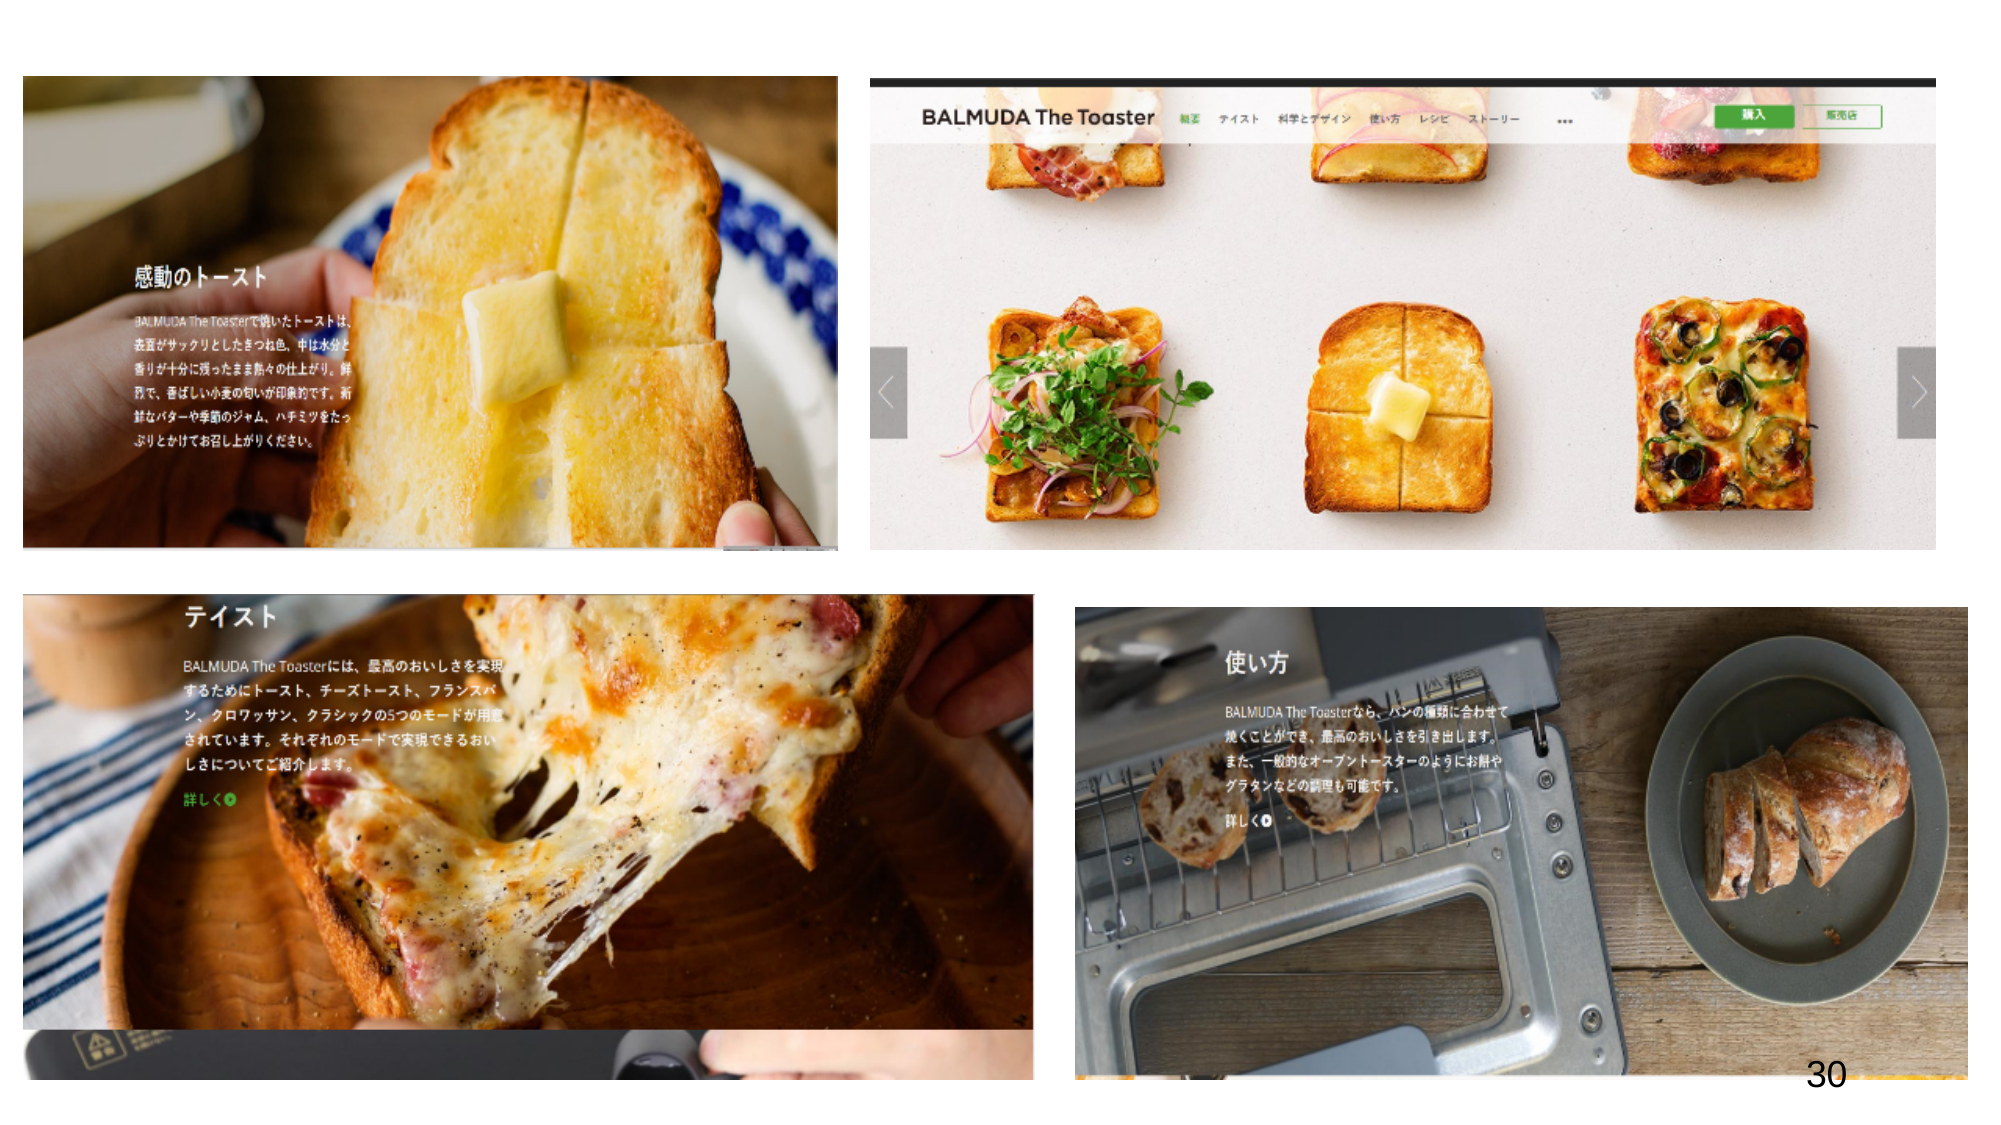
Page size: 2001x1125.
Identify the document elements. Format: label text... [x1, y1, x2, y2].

picture [870, 78, 1936, 550]
picture [1075, 607, 1968, 1080]
picture [23, 76, 838, 551]
slide_number 30 [1412, 1080, 1863, 1103]
picture [23, 594, 1035, 1080]
